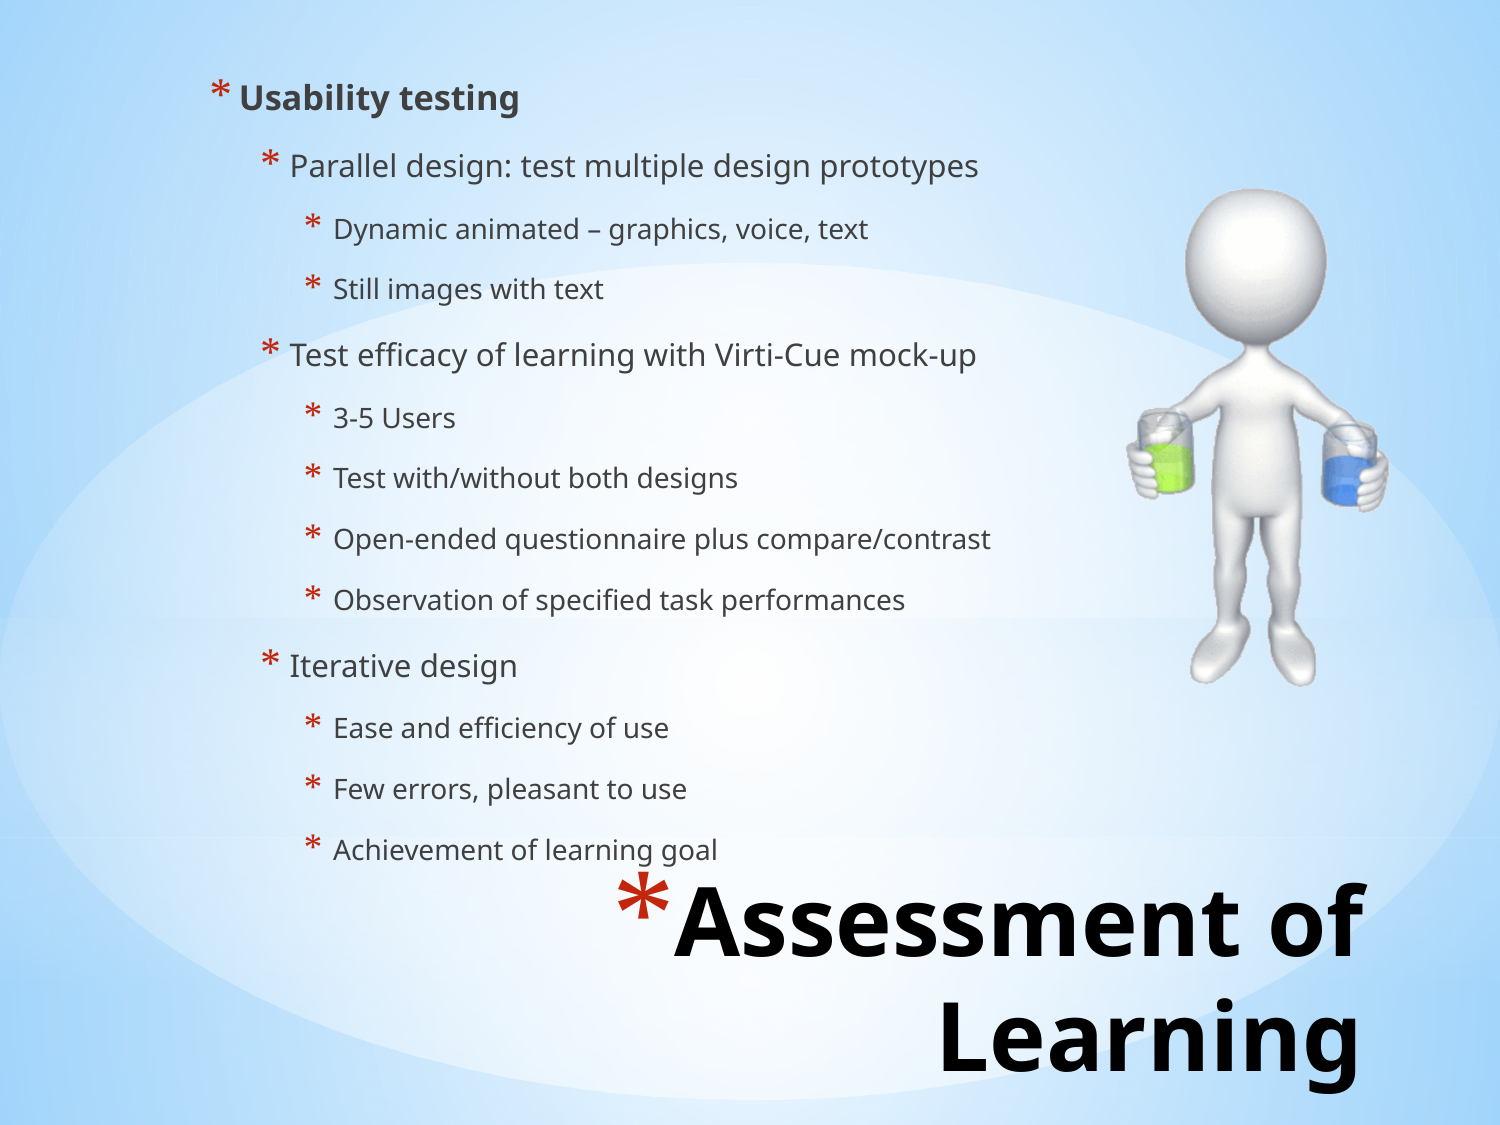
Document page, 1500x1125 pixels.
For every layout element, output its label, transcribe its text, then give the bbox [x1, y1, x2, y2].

picture [1014, 160, 1500, 776]
list Usability testing Parallel design: test multiple design prototypes Dynamic animated – graphics, voice, text Still images with text Test efficacy of learning with Virti-Cue mock-up 3-5 Users Test with/without both designs Open-ended questionnaire plus compare/contrast Observation of specified task performances Iterative design Ease and efficiency of use Few errors, pleasant to use Achievement of learning goal [187, 47, 1281, 875]
title Assessment of Learning [203, 853, 1379, 1041]
